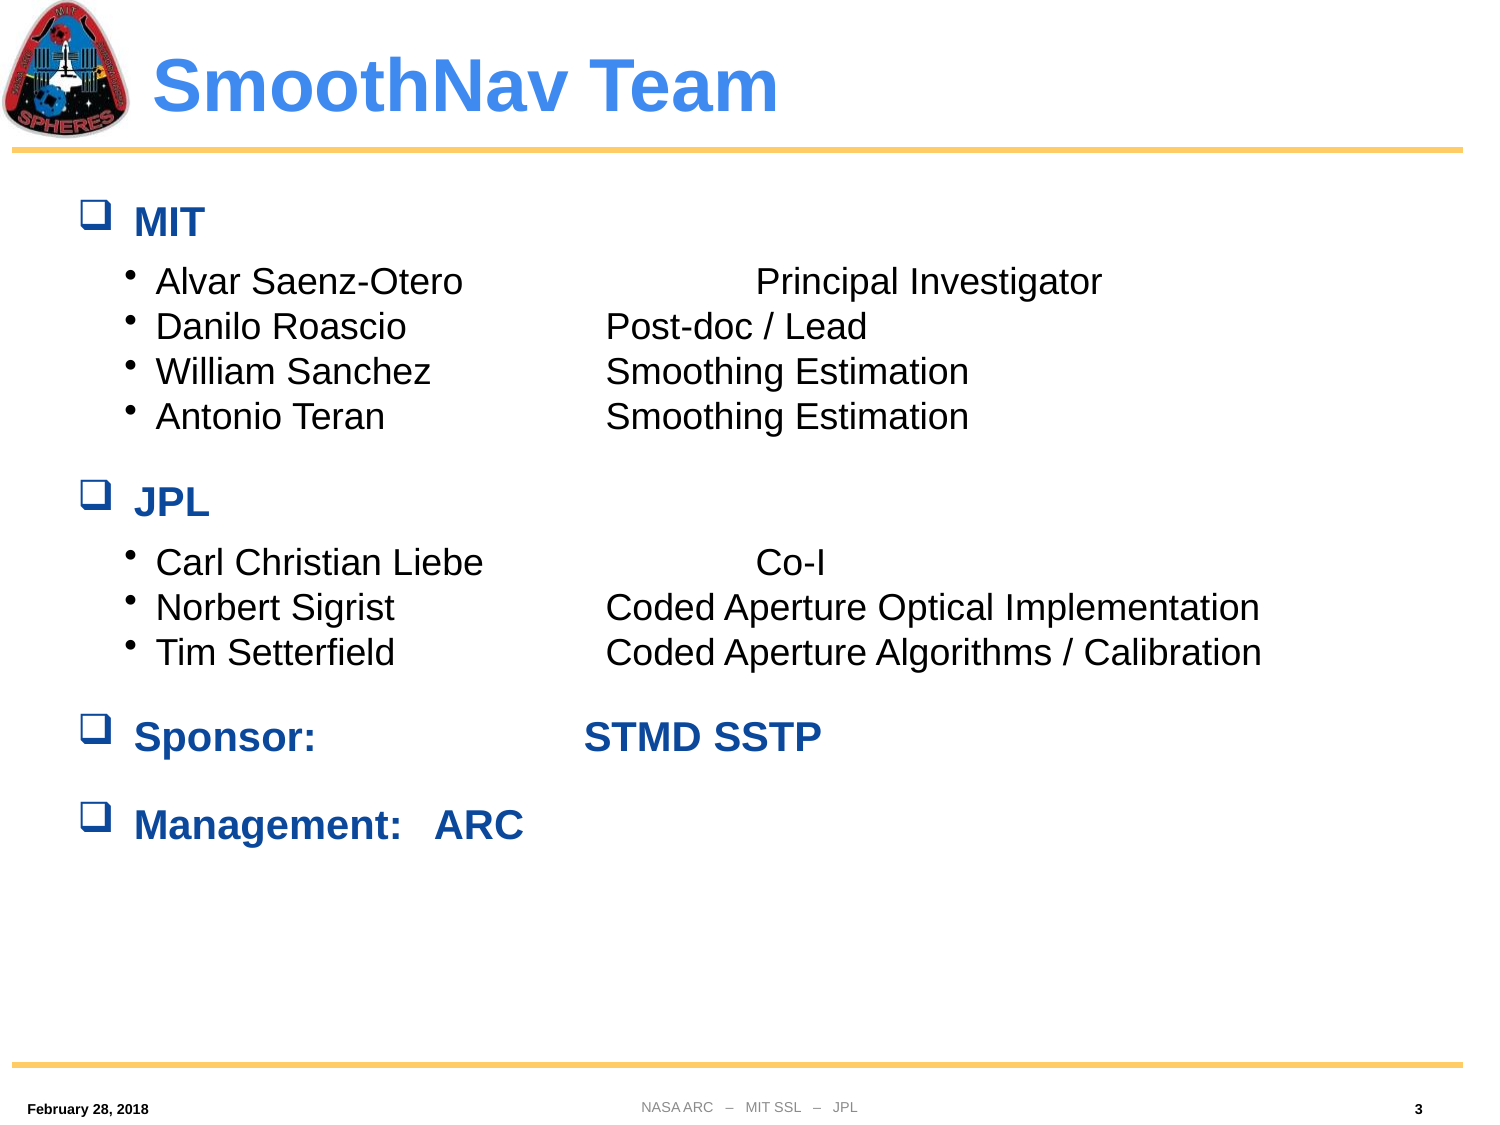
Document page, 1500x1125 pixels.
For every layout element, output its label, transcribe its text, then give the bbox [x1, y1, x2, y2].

picture [0, 0, 131, 139]
title SmoothNav Team [137, 24, 1451, 138]
list MIT Alvar Saenz-Otero Principal Investigator Danilo Roascio Post-doc / Lead William Sanchez Smoothing Estimation Antonio Teran Smoothing Estimation JPL Carl Christian Liebe Co-I Norbert Sigrist Coded Aperture Optical Implementation Tim Setterfield Coded Aperture Algorithms / Calibration Sponsor: STMD SSTP Management: ARC [62, 187, 1426, 988]
footer NASA ARC – MIT SSL – JPL [512, 1077, 988, 1120]
